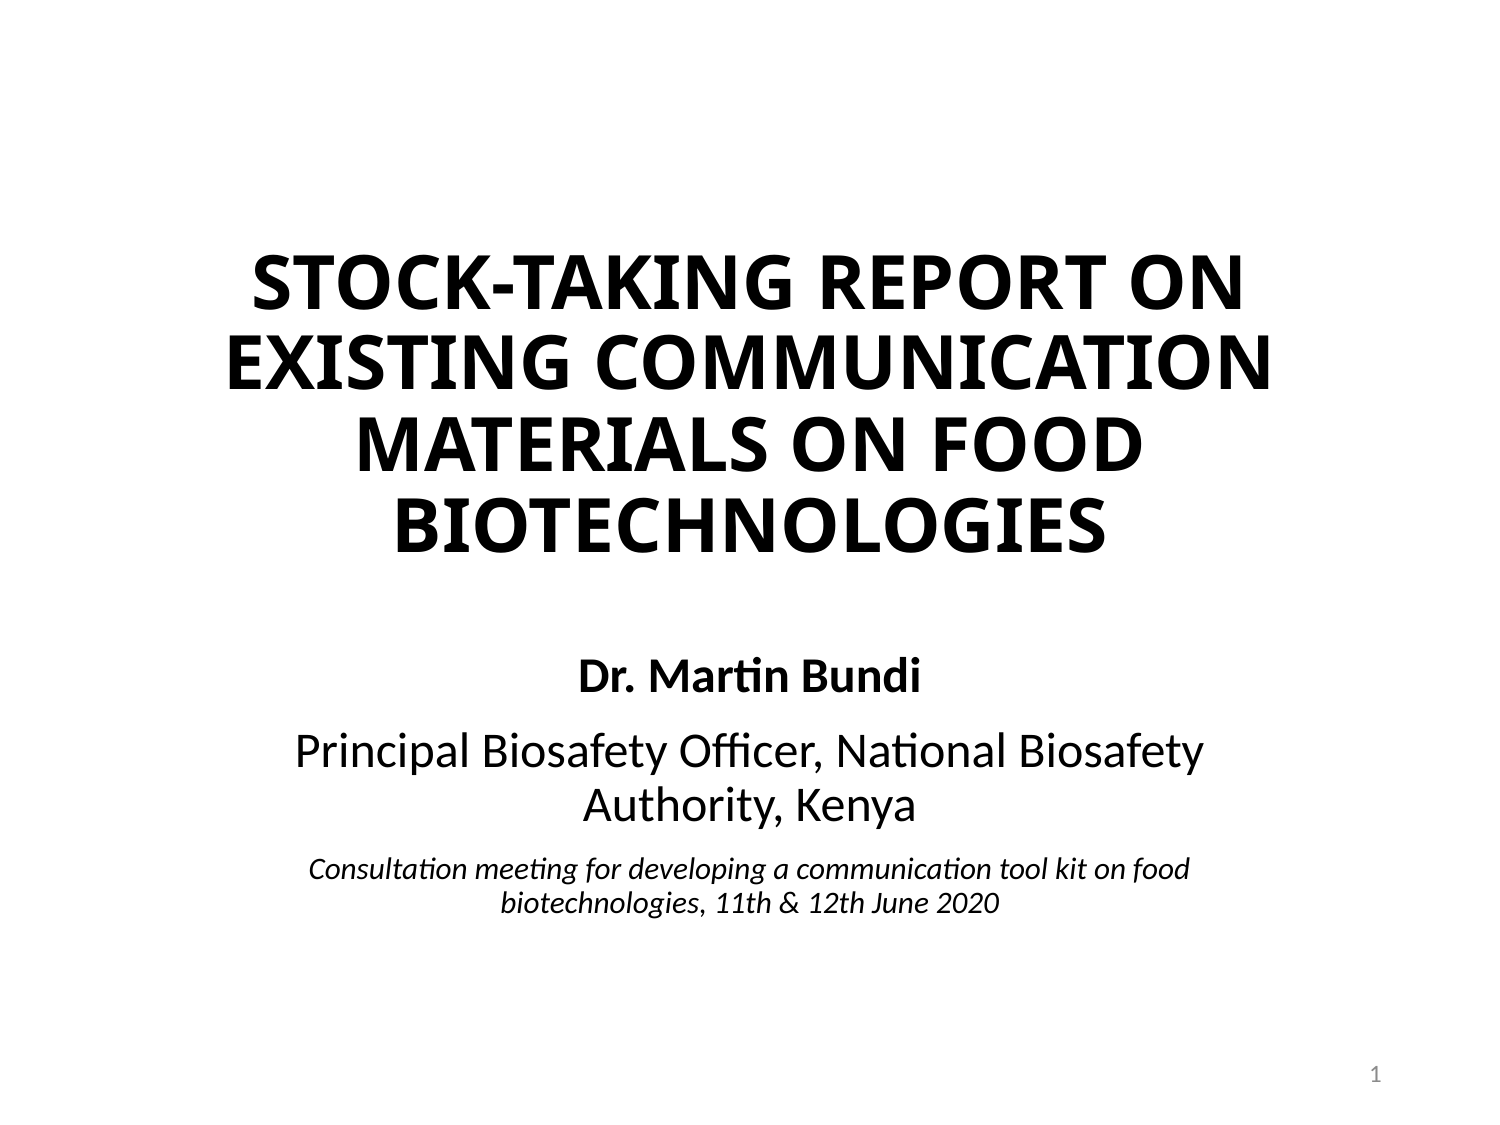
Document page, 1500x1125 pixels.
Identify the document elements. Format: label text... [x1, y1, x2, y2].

subtitle Dr. Martin Bundi Principal Biosafety Officer, National Biosafety Authority, Kenya Consultation meeting for developing a communication tool kit on food biotechnologies, 11th & 12th June 2020 [187, 641, 1313, 949]
title STOCK-TAKING REPORT ON EXISTING COMMUNICATION MATERIALS ON FOOD BIOTECHNOLOGIES [112, 184, 1388, 576]
slide_number 1 [1059, 1042, 1397, 1103]
